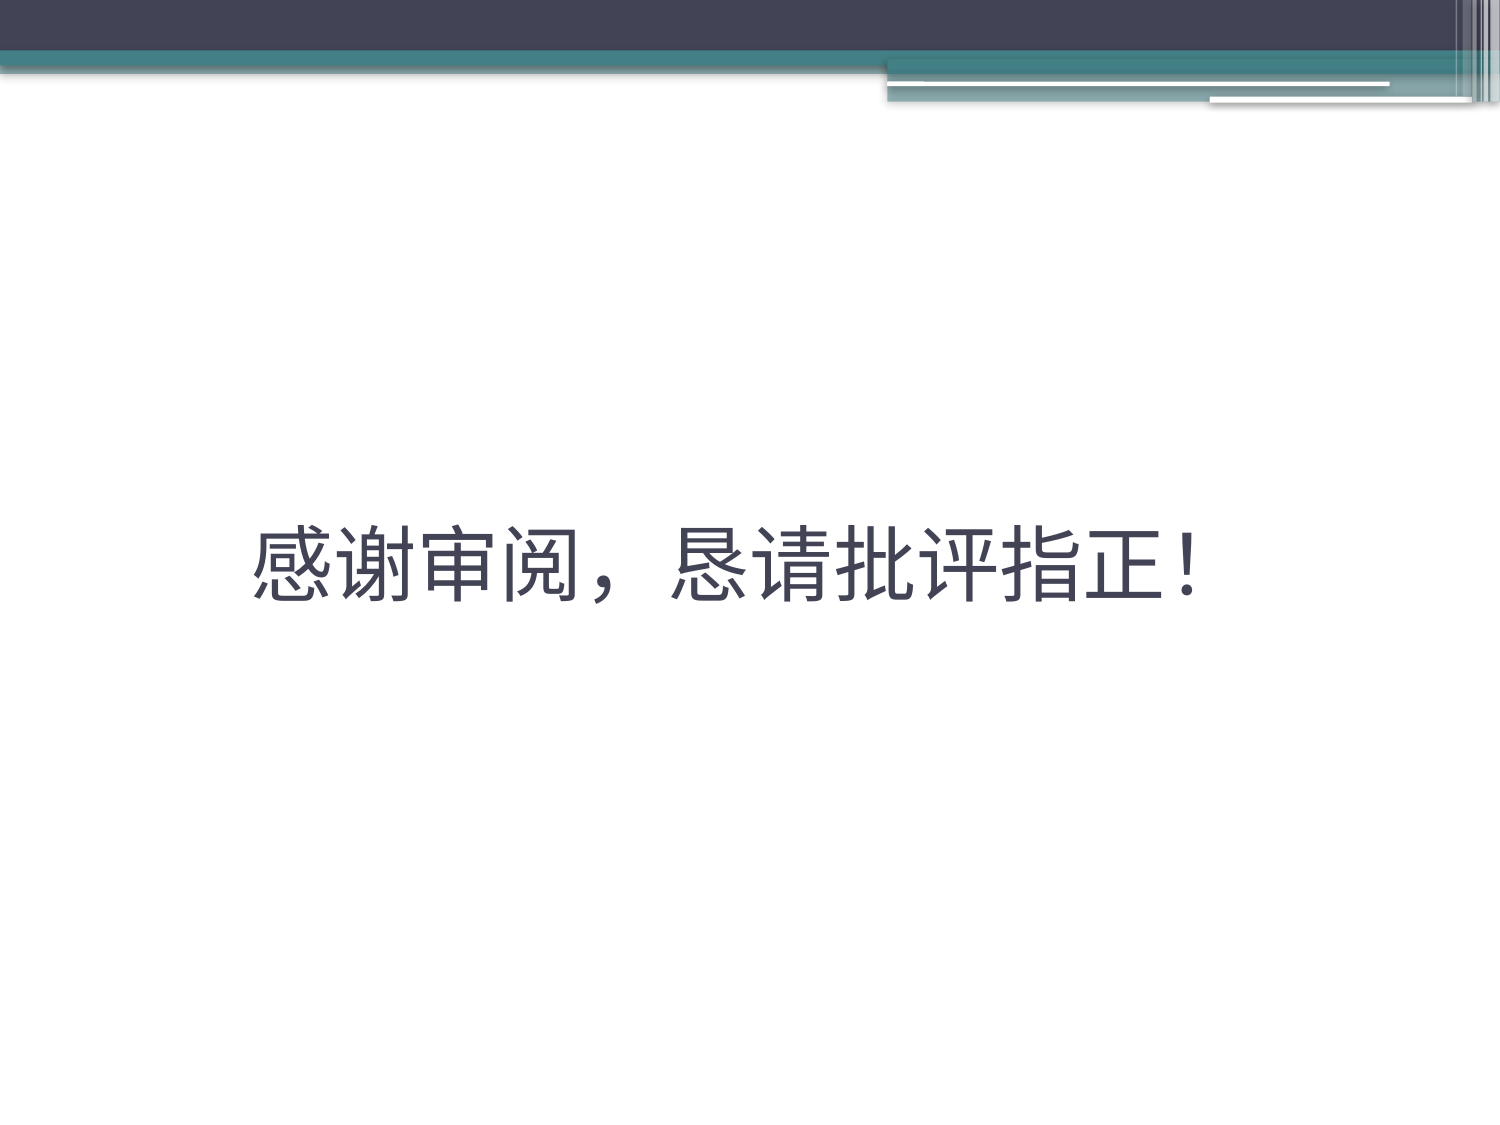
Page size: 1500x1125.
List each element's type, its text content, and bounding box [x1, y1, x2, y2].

title 感谢审阅，恳请批评指正！ [75, 474, 1425, 651]
